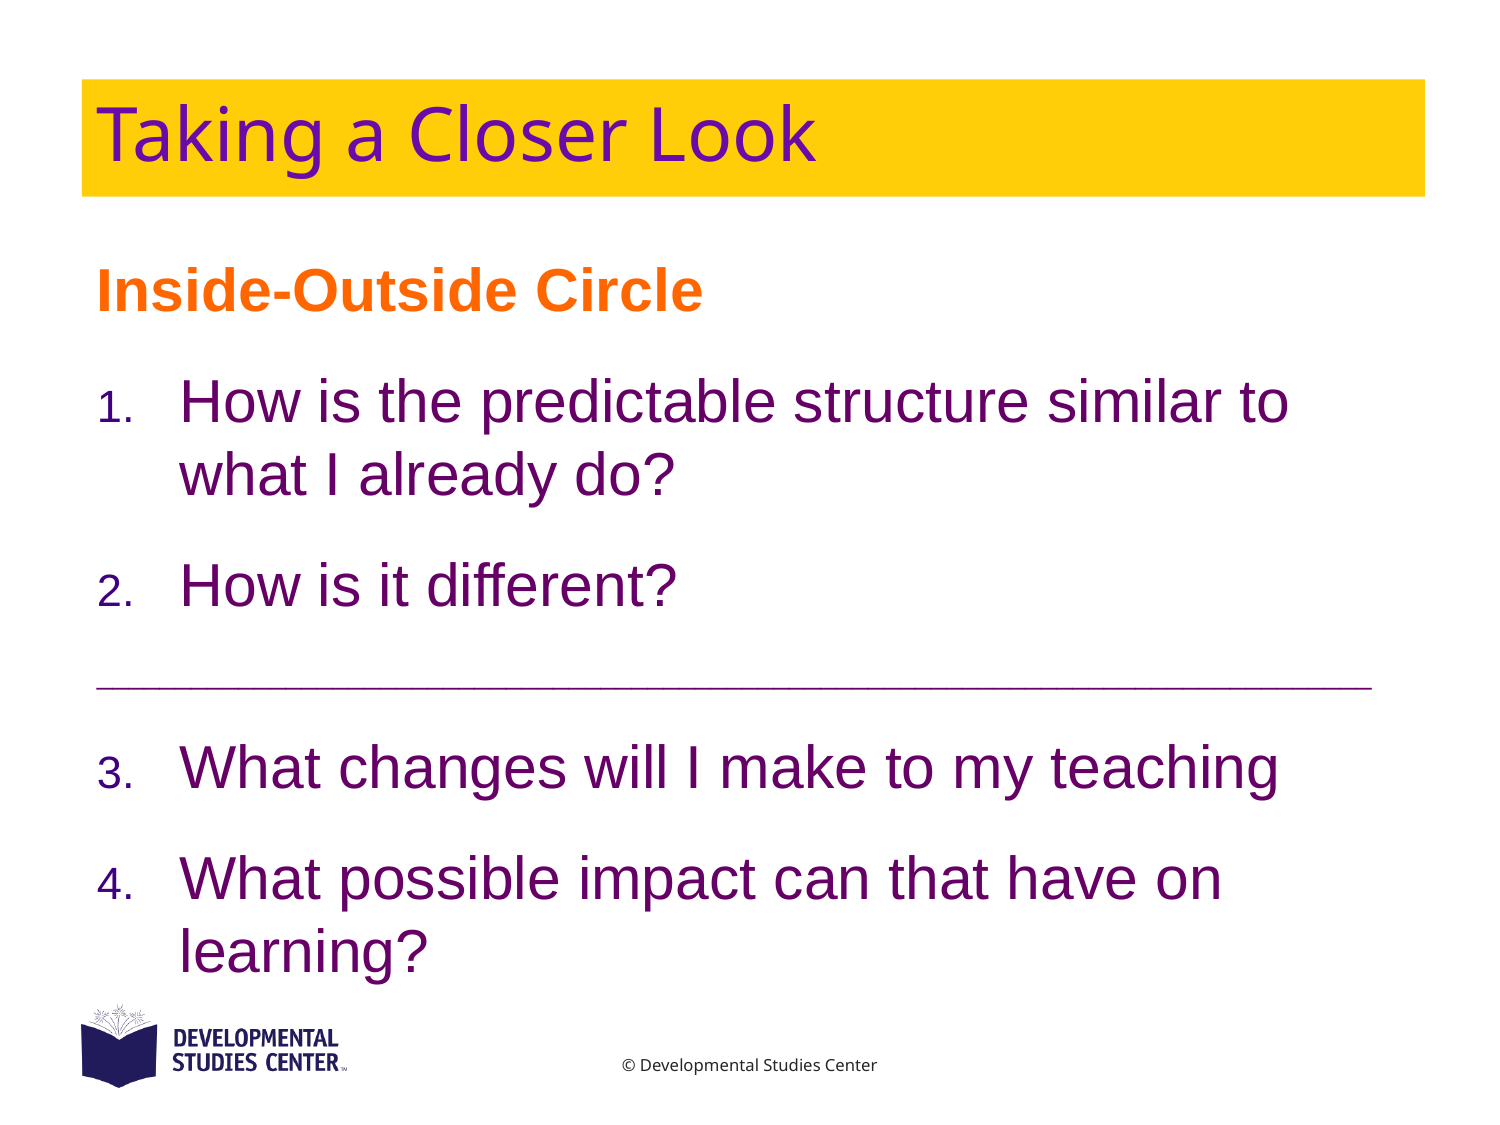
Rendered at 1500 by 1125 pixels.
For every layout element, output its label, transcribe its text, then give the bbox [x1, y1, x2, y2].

list Inside-Outside Circle How is the predictable structure similar to what I already do? How is it different? _________________________________________________________________________________ What changes will I make to my teaching What possible impact can that have on learning? [81, 243, 1425, 1005]
title Taking a Closer Look [81, 79, 1425, 197]
picture [81, 1005, 347, 1088]
